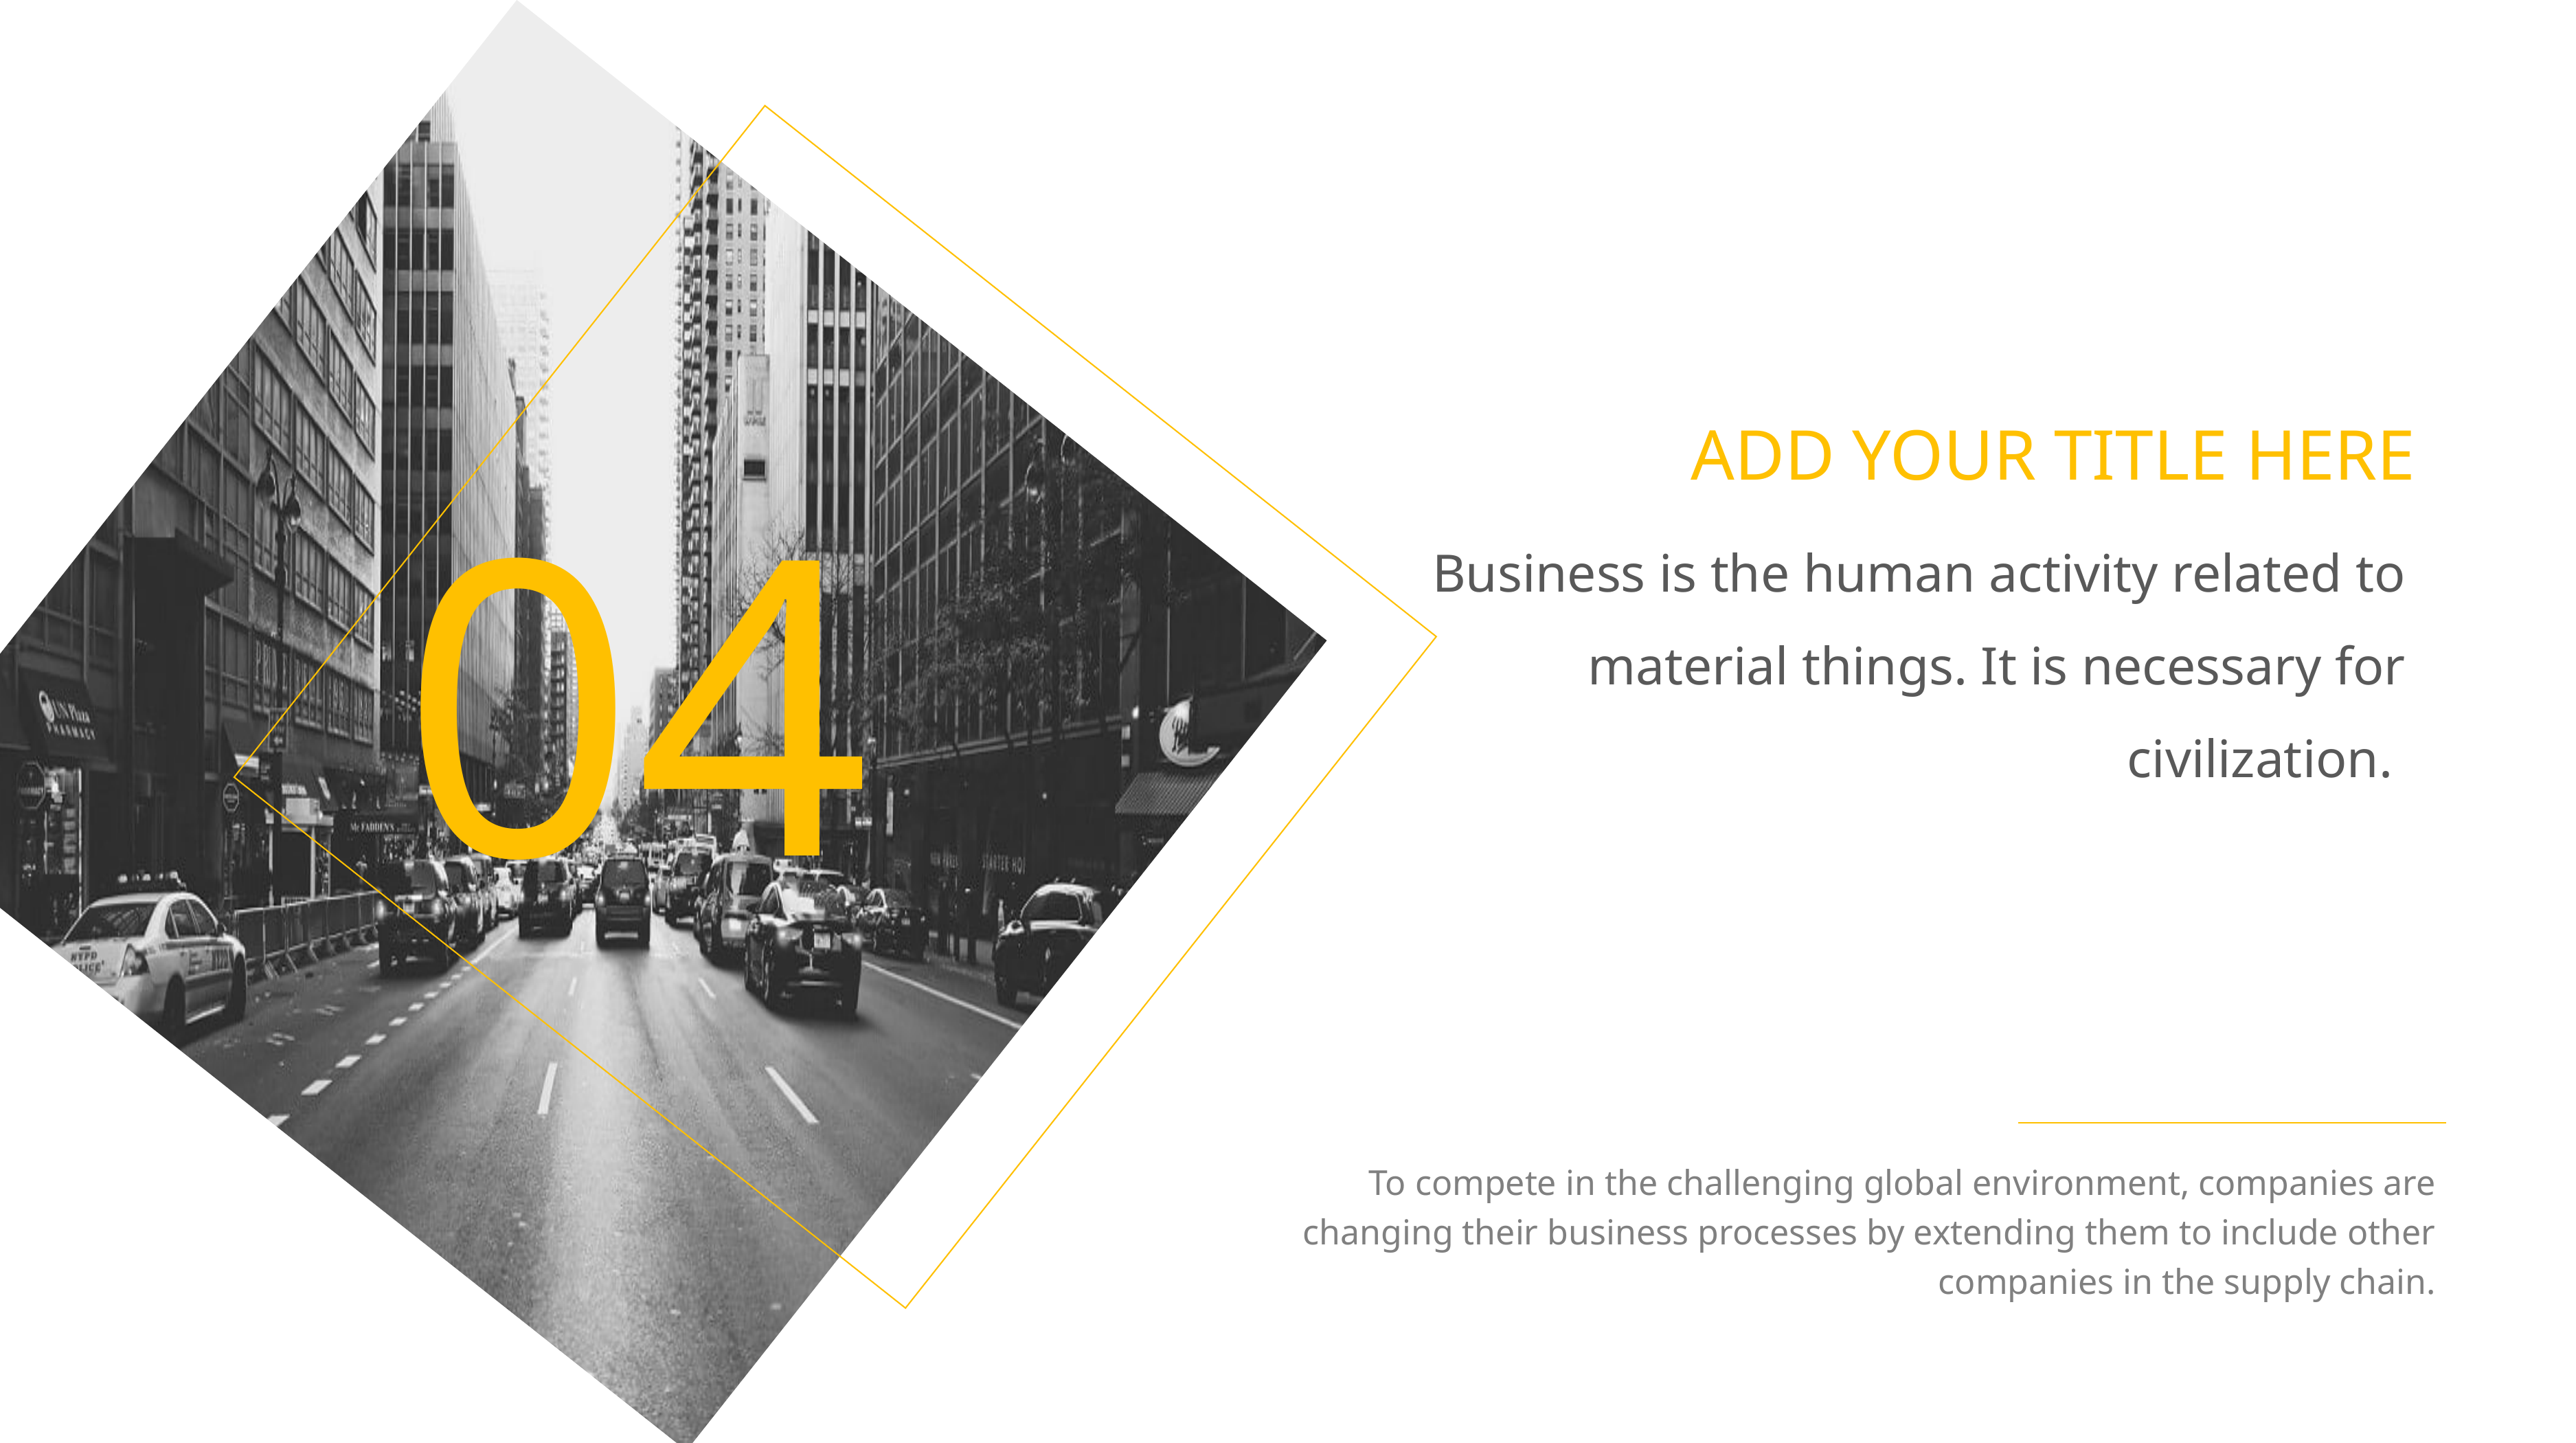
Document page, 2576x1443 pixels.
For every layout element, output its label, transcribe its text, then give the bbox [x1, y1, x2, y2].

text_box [0, 0, 1327, 1443]
text_box To compete in the challenging global environment, companies are changing their business processes by extending them to include other companies in the supply chain. [1327, 1148, 2447, 1307]
text_box Business is the human activity related to material things. It is necessary for civilization. [1337, 504, 2417, 793]
text_box ADD YOUR TITLE HERE [1337, 375, 2417, 504]
